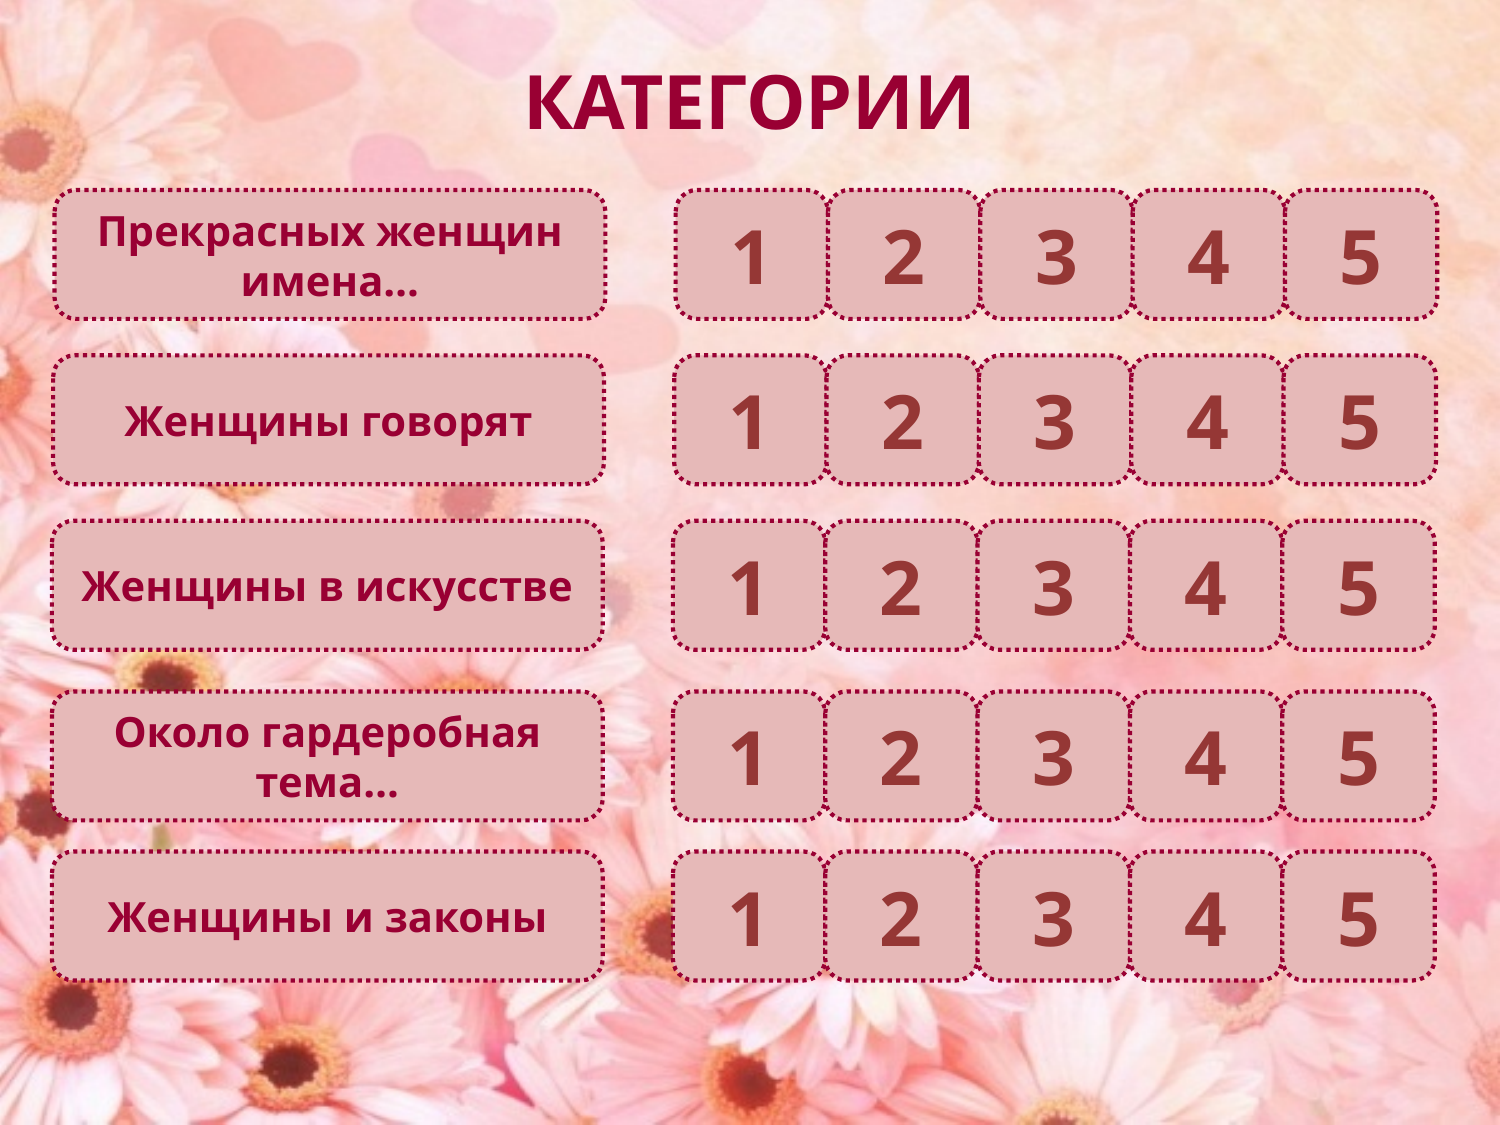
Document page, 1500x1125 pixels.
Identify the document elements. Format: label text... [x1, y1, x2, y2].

text_box 5 [1280, 518, 1437, 652]
text_box 1 [672, 353, 827, 487]
text_box 3 [978, 187, 1133, 321]
text_box 5 [1280, 849, 1437, 983]
text_box 4 [1127, 518, 1283, 652]
text_box 5 [1280, 689, 1437, 823]
text_box 1 [670, 689, 826, 823]
text_box 1 [673, 187, 829, 321]
text_box 1 [670, 849, 826, 983]
text_box Прекрасных женщин имена… [52, 187, 608, 321]
text_box 1 [670, 518, 826, 652]
text_box 3 [975, 518, 1131, 652]
text_box 3 [975, 849, 1131, 983]
text_box 4 [1130, 187, 1286, 321]
text_box 2 [823, 518, 979, 652]
text_box Женщины в искусстве [49, 518, 605, 652]
text_box 4 [1129, 353, 1284, 487]
text_box Женщины говорят [50, 353, 607, 487]
text_box 5 [1281, 353, 1439, 487]
text_box 4 [1127, 689, 1283, 823]
text_box Женщины и законы [49, 849, 605, 983]
text_box 4 [1127, 849, 1283, 983]
text_box 2 [825, 187, 981, 321]
text_box 3 [975, 689, 1131, 823]
text_box КАТЕГОРИИ [210, 46, 1289, 152]
text_box Около гардеробная тема… [49, 689, 605, 823]
text_box 2 [824, 353, 980, 487]
picture [0, 0, 1500, 1125]
text_box 2 [823, 849, 978, 983]
text_box 3 [976, 353, 1132, 487]
text_box 5 [1282, 187, 1440, 321]
text_box 2 [823, 689, 978, 823]
